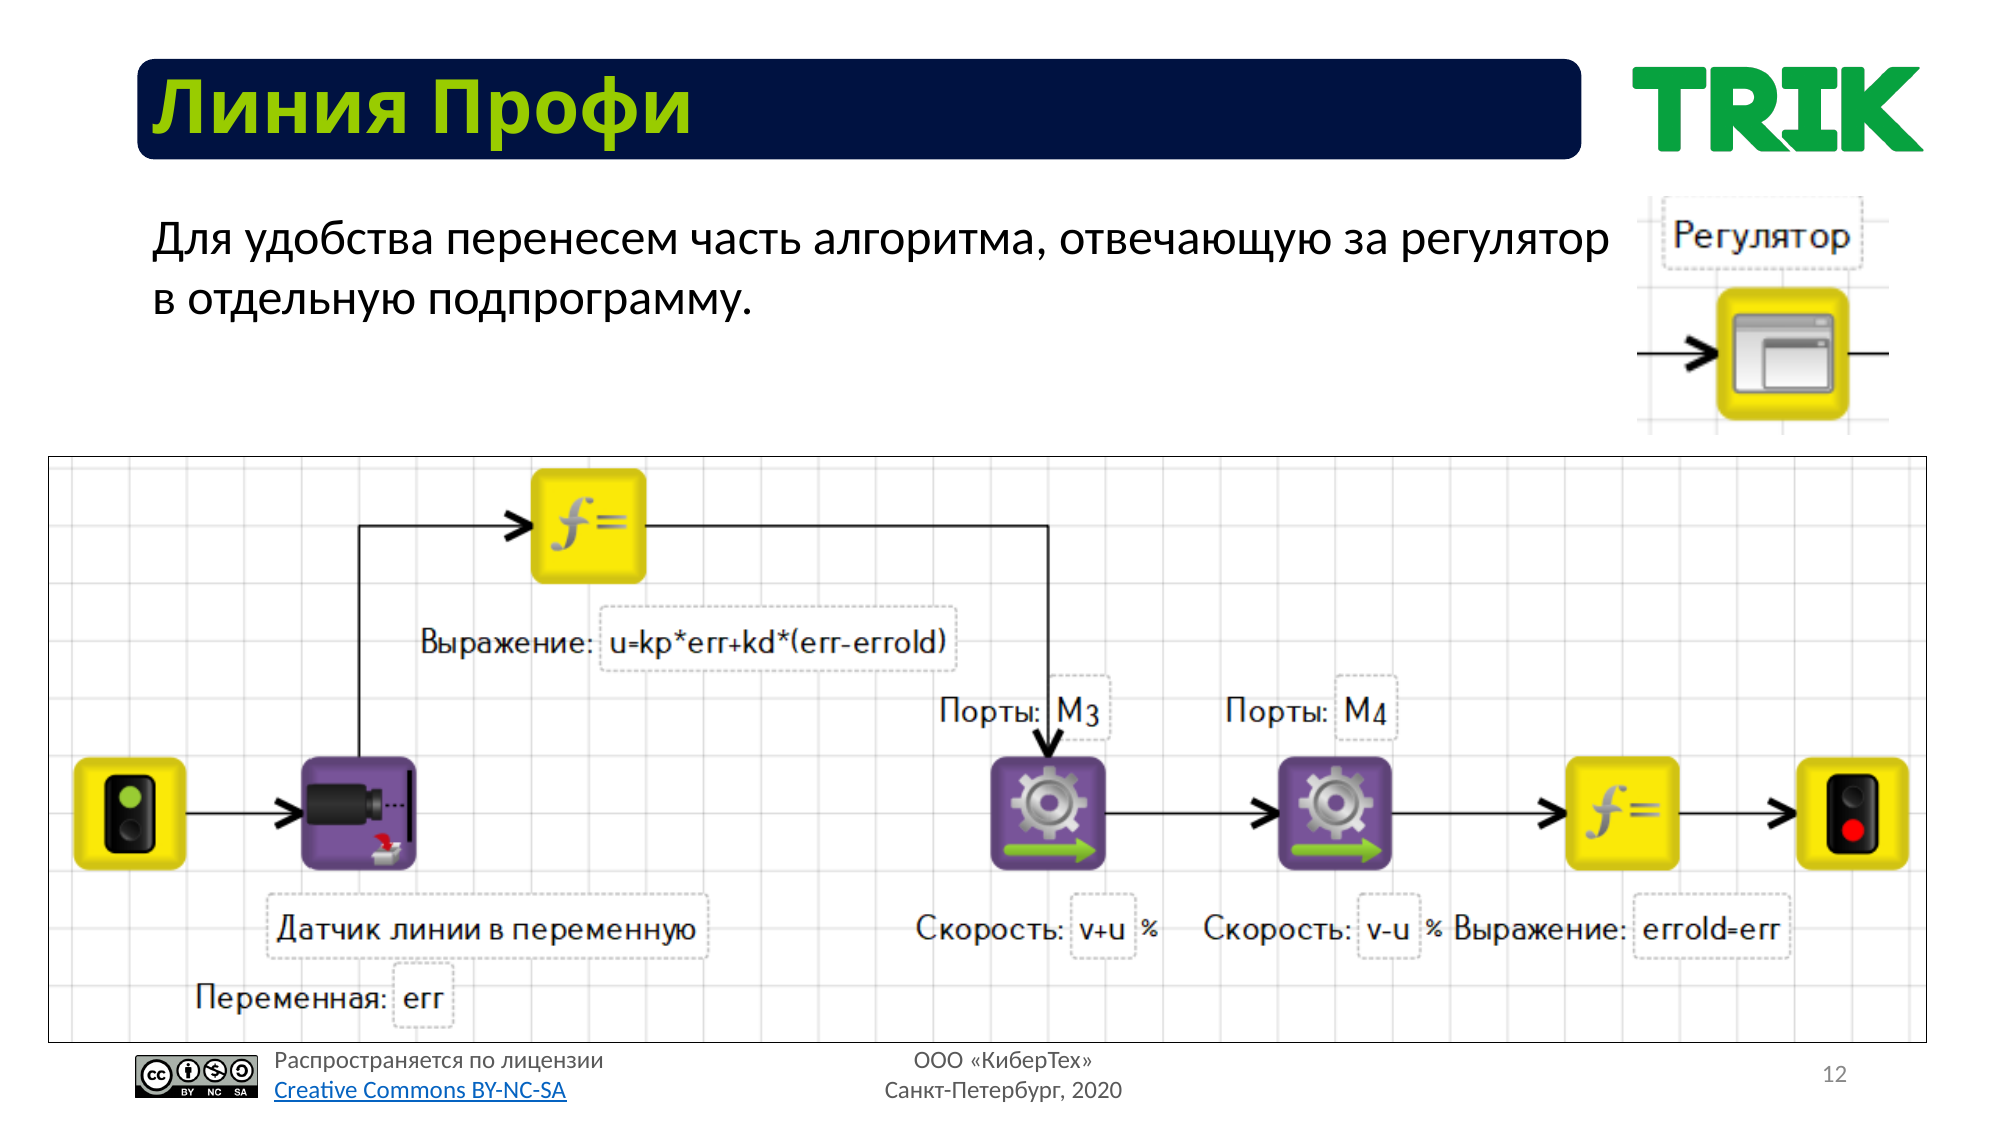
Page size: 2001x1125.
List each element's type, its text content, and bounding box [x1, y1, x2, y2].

title Линия Профи [137, 61, 1582, 163]
text_box Для удобства перенесем часть алгоритма, отвечающую за регулятор в отдельную подпрограмму. [137, 197, 1635, 335]
picture [1637, 196, 1889, 435]
picture [135, 1055, 258, 1098]
picture [48, 456, 1927, 1043]
slide_number 12 [1412, 1054, 1863, 1103]
picture [1631, 64, 1924, 154]
